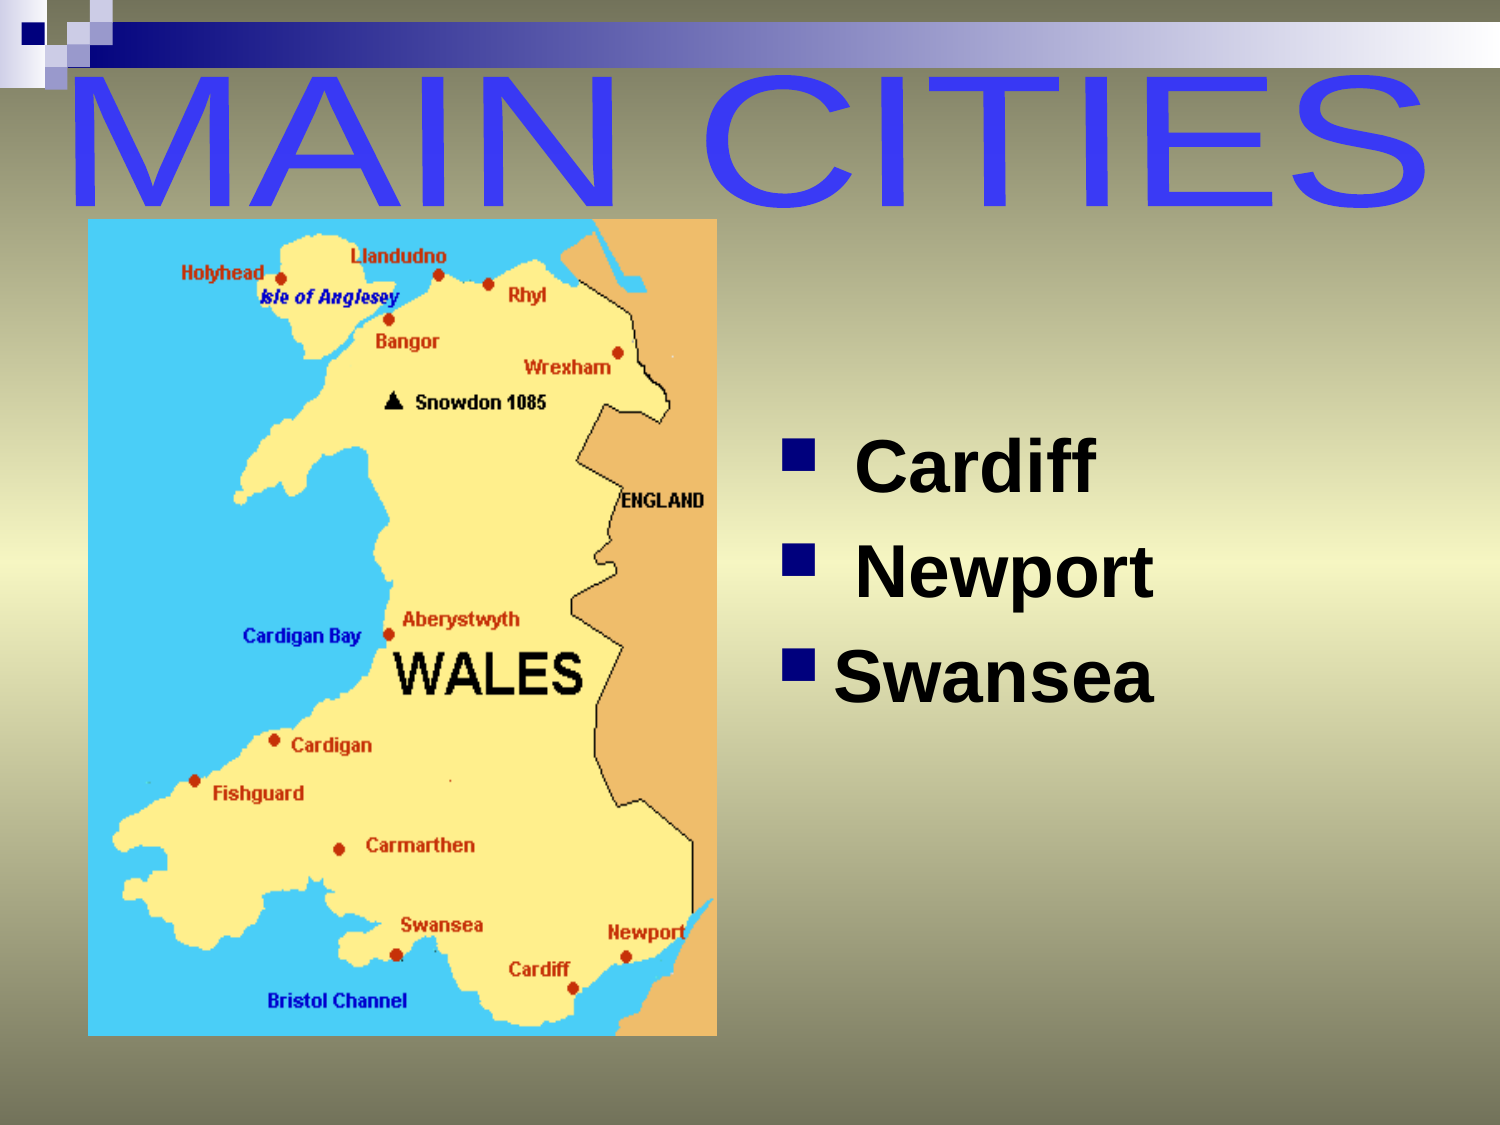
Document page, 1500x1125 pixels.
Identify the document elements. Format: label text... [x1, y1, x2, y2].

list Cardiff Newport Swansea [762, 324, 1426, 963]
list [88, 219, 717, 1036]
